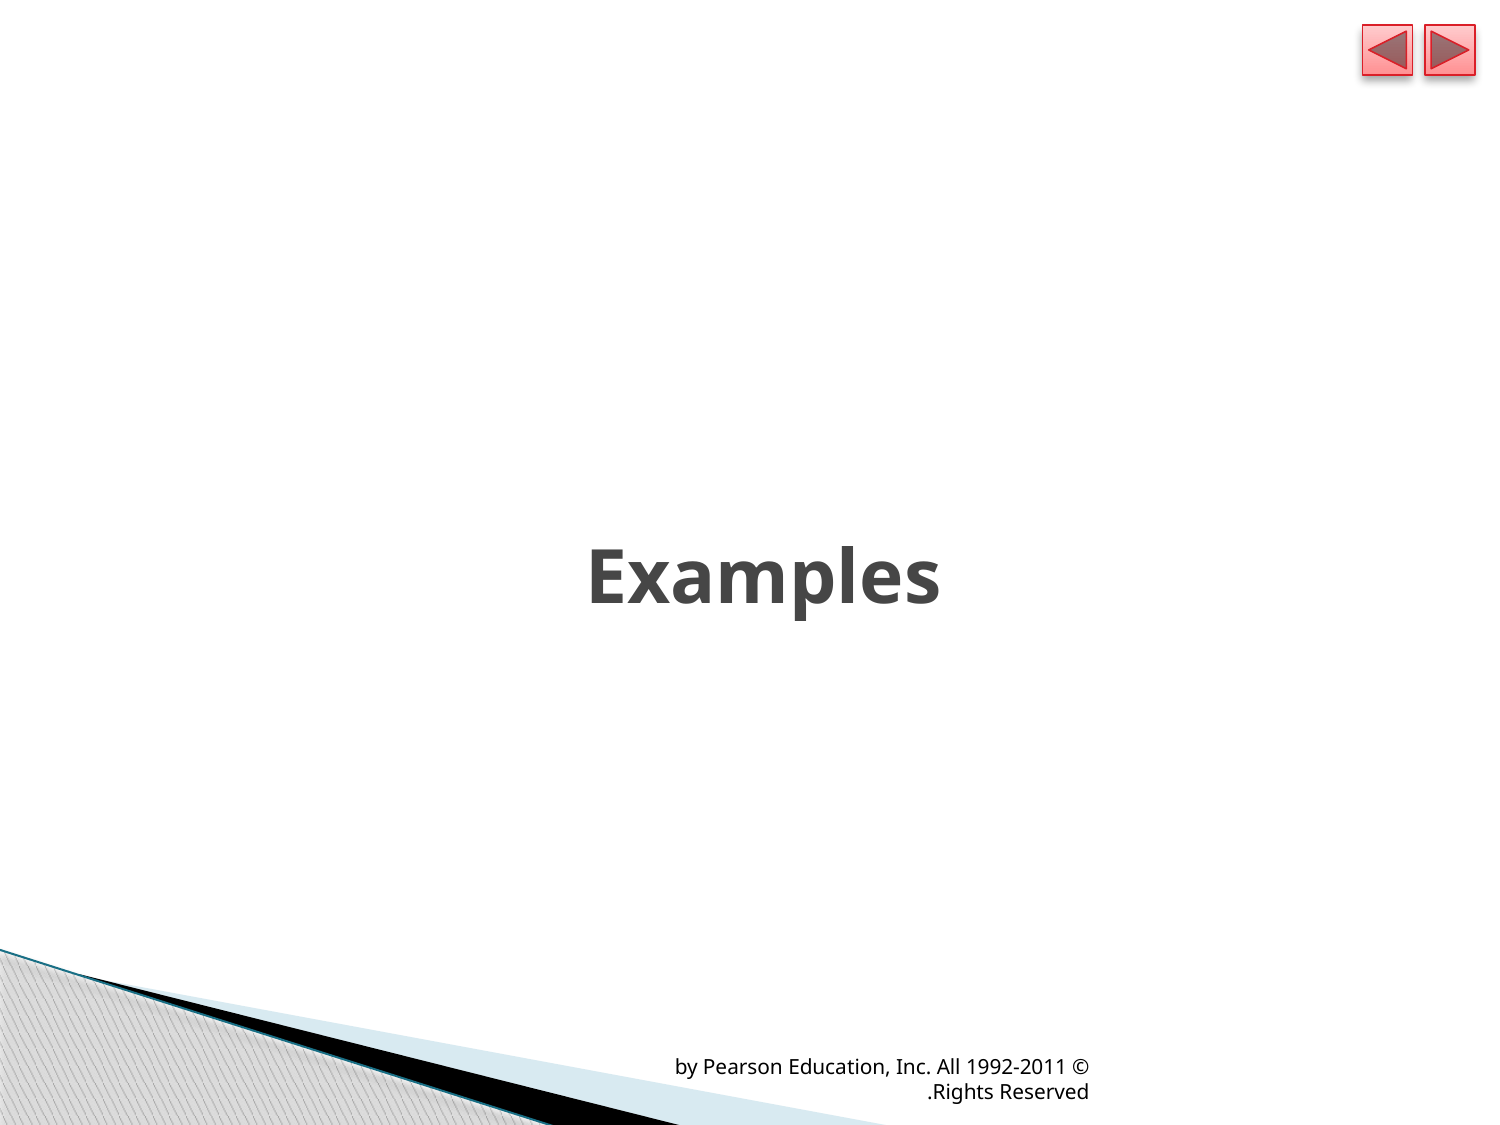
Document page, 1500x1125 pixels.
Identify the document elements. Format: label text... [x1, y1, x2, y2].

footer © 1992-2011 by Pearson Education, Inc. All Rights Reserved. [650, 1051, 1105, 1112]
title Examples [88, 479, 1439, 668]
